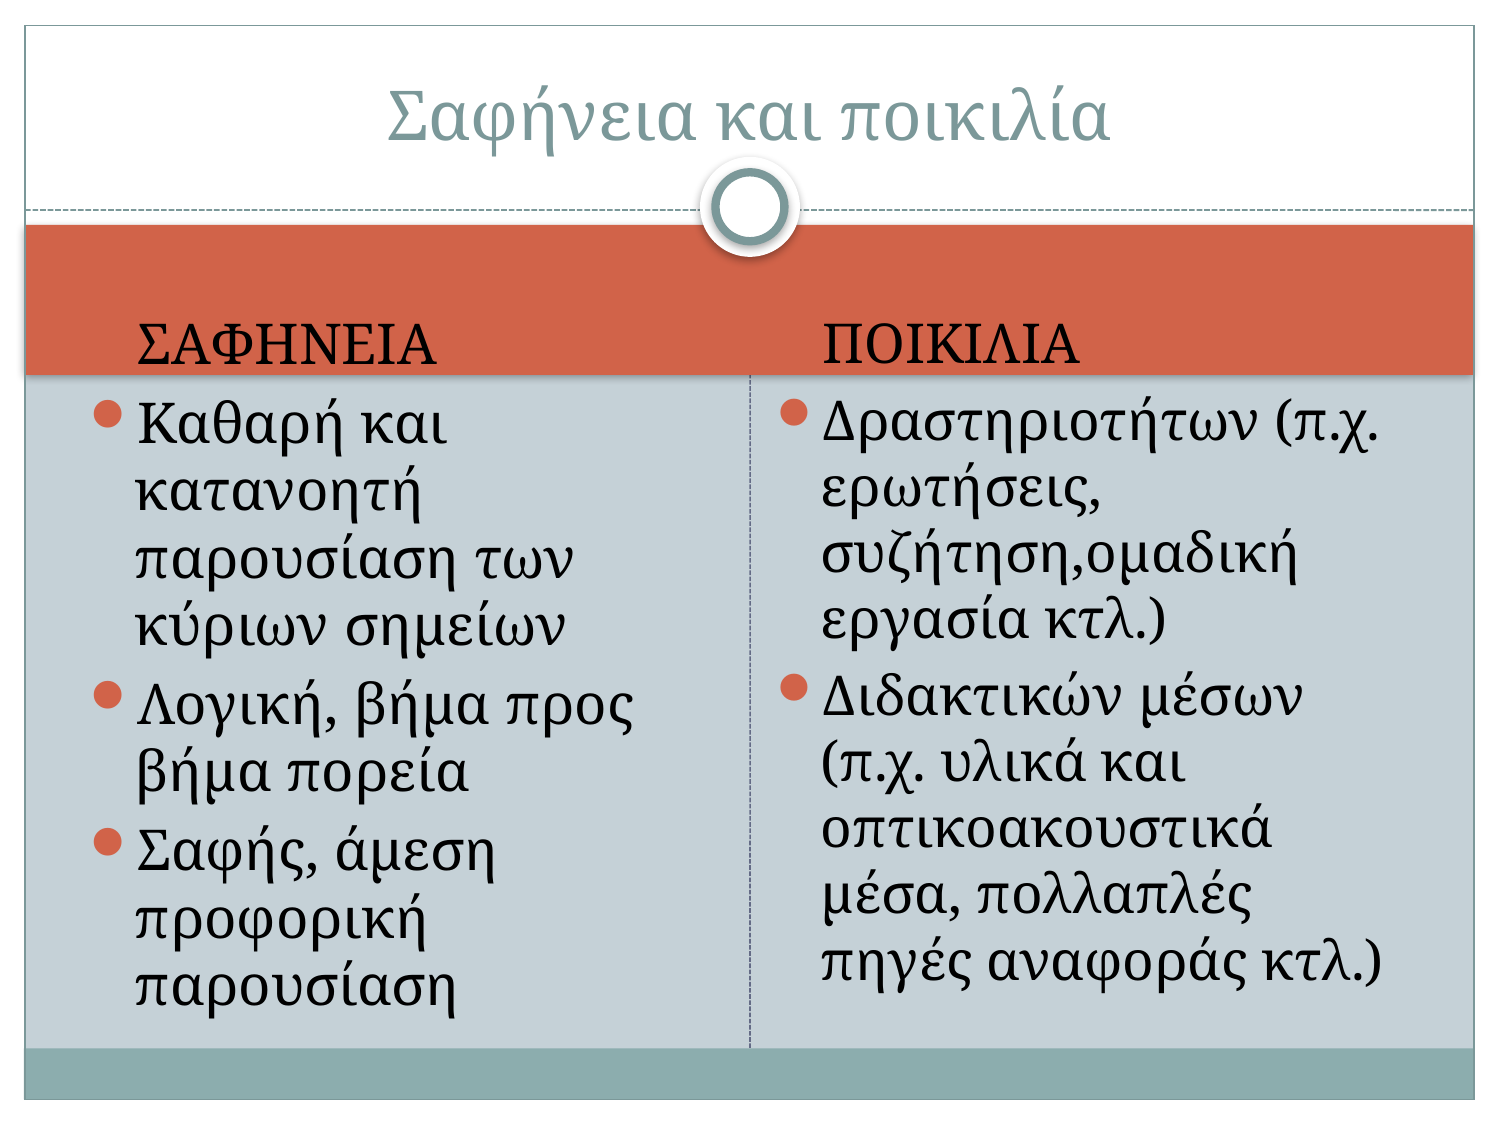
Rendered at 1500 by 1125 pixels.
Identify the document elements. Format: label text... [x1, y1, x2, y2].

title Σαφήνεια και ποικιλία [49, 37, 1450, 162]
list ΠOIKIΛIA Δραστηριοτήτων (π.χ. ερωτήσεις, συζήτηση,ομαδική εργασία κτλ.) Διδακτικών μέσων (π.χ. υλικά και οπτικοακουστικά μέσα, πολλαπλές πηγές αναφοράς κτλ.) [761, 300, 1425, 1005]
list ΣAΦHNEIA Kαθαρή και κατανοητή παρουσίαση των κύριων σημείων Λογική, βήμα προς βήμα πορεία Σαφής, άμεση προφορική παρουσίαση [75, 300, 738, 1005]
